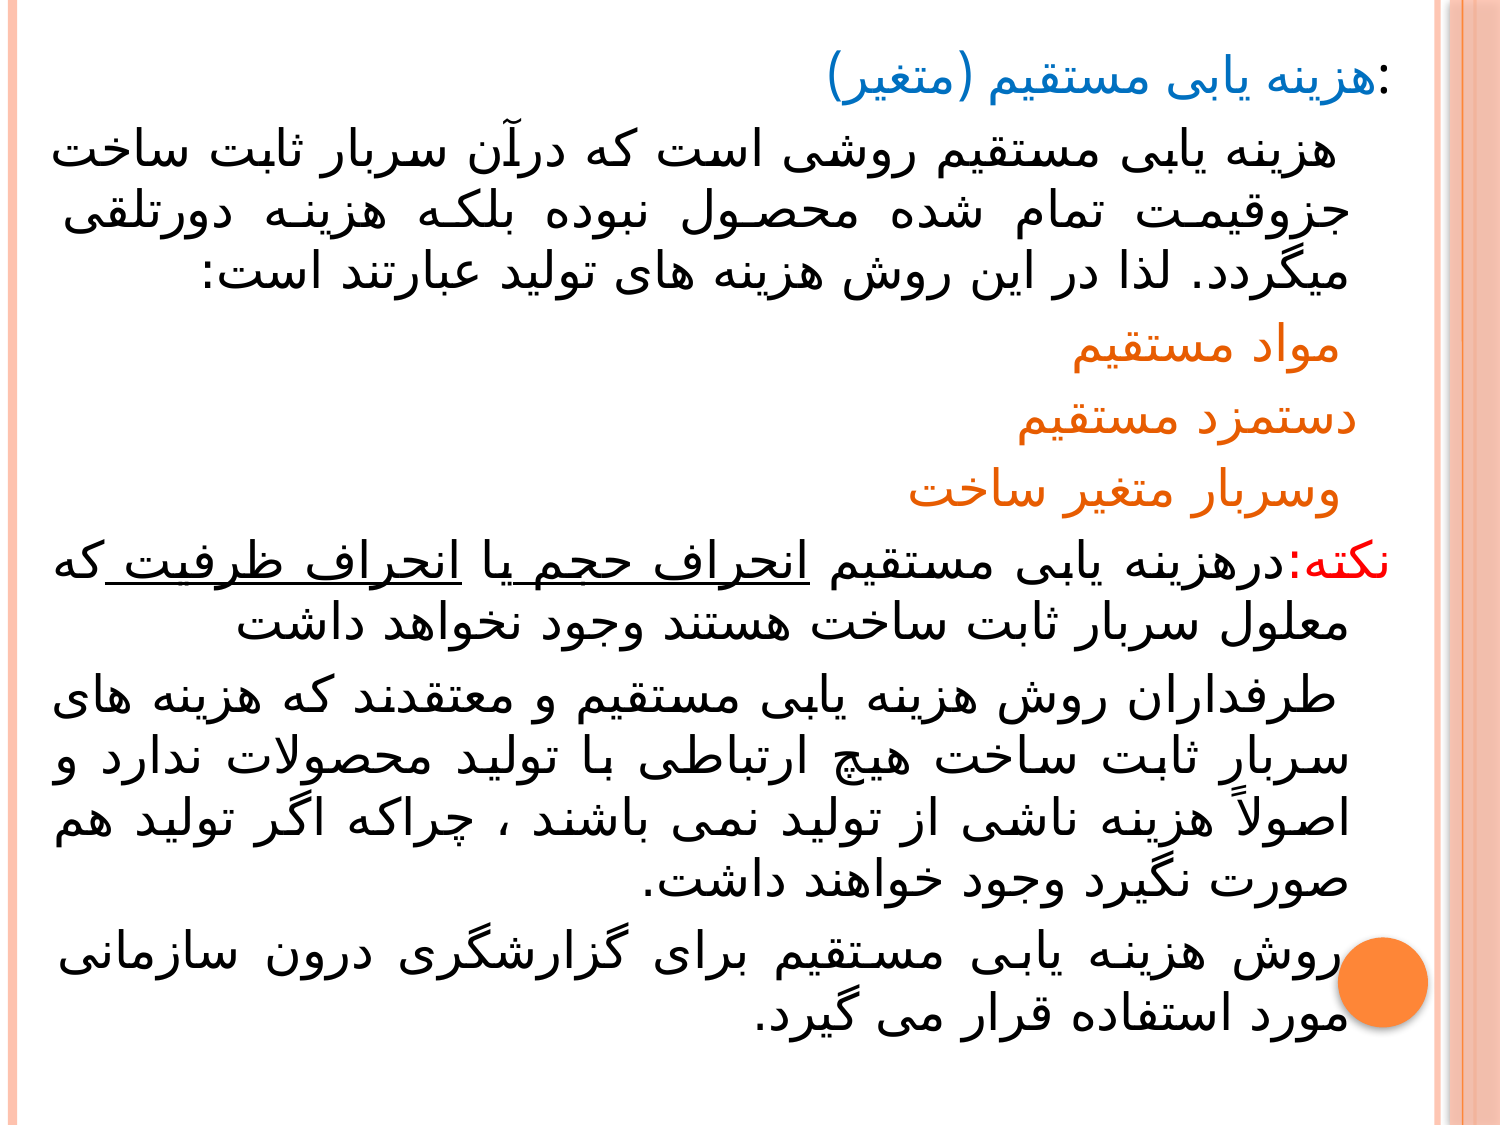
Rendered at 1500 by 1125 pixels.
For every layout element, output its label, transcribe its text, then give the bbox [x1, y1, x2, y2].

list هزینه یابی مستقیم (متغیر): هزینه یابی مستقیم روشی است که درآن سربار ثابت ساخت جزوقیمت تمام شده محصول نبوده بلکه هزینه دورتلقی میگردد. لذا در این روش هزینه های تولید عبارتند است: مواد مستقیم دستمزد مستقیم وسربار متغیر ساخت نکته:درهزینه یابی مستقیم انحراف حجم یا انحراف ظرفیت که معلول سربار ثابت ساخت هستند وجود نخواهد داشت طرفداران روش هزینه یابی مستقیم و معتقدند که هزینه های سربار ثابت ساخت هیچ ارتباطی با تولید محصولات ندارد و اصولاً هزینه ناشی از تولید نمی باشند ، چراکه اگر تولید هم صورت نگیرد وجود خواهند داشت. روش هزینه یابی مستقیم برای گزارشگری درون سازمانی مورد استفاده قرار می گیرد. [35, 35, 1407, 1062]
